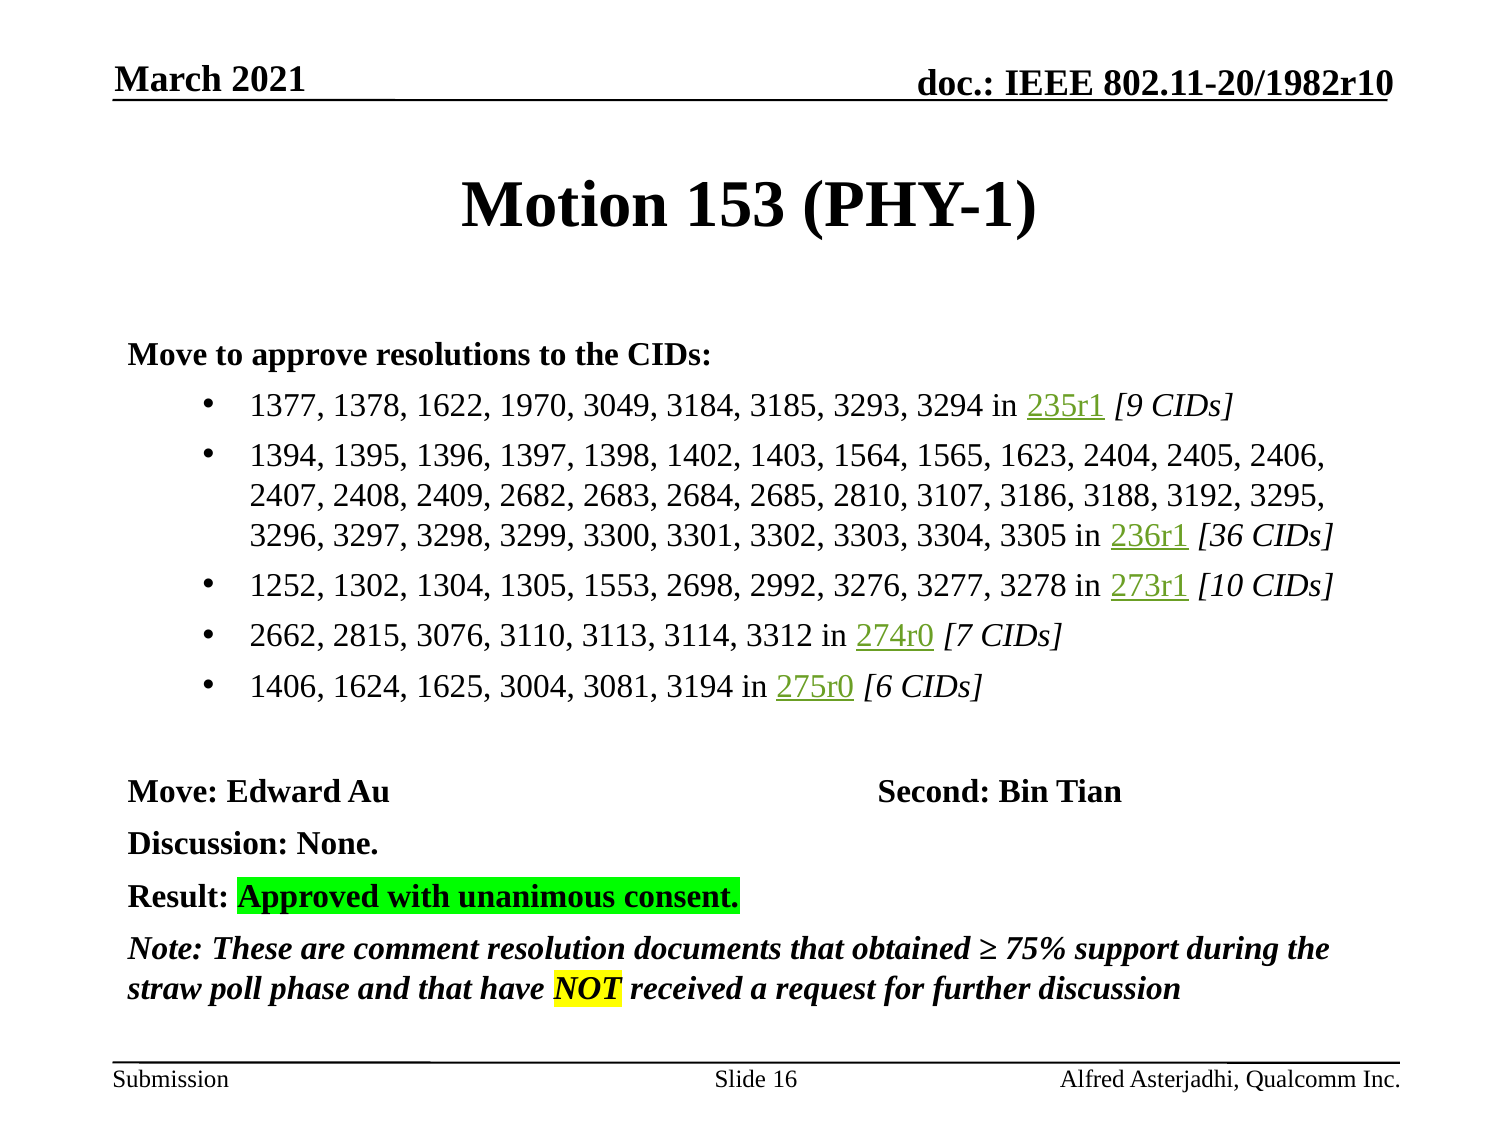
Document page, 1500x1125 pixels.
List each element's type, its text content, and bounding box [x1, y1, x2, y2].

footer Alfred Asterjadhi, Qualcomm Inc. [878, 1061, 1402, 1093]
slide_number Slide 16 [712, 1061, 800, 1123]
title Motion 153 (PHY-1) [112, 112, 1388, 288]
list Move to approve resolutions to the CIDs: 1377, 1378, 1622, 1970, 3049, 3184, 3185, 3293, 3294 in 235r1 [9 CIDs] 1394, 1395, 1396, 1397, 1398, 1402, 1403, 1564, 1565, 1623, 2404, 2405, 2406, 2407, 2408, 2409, 2682, 2683, 2684, 2685, 2810, 3107, 3186, 3188, 3192, 3295, 3296, 3297, 3298, 3299, 3300, 3301, 3302, 3303, 3304, 3305 in 236r1 [36 CIDs] 1252, 1302, 1304, 1305, 1553, 2698, 2992, 3276, 3277, 3278 in 273r1 [10 CIDs] 2662, 2815, 3076, 3110, 3113, 3114, 3312 in 274r0 [7 CIDs] 1406, 1624, 1625, 3004, 3081, 3194 in 275r0 [6 CIDs] Move: Edward Au Second: Bin Tian Discussion: None. Result: Approved with unanimous consent. Note: These are comment resolution documents that obtained ≥ 75% support during the straw poll phase and that have NOT received a request for further discussion [112, 324, 1388, 1063]
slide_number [114, 54, 423, 100]
